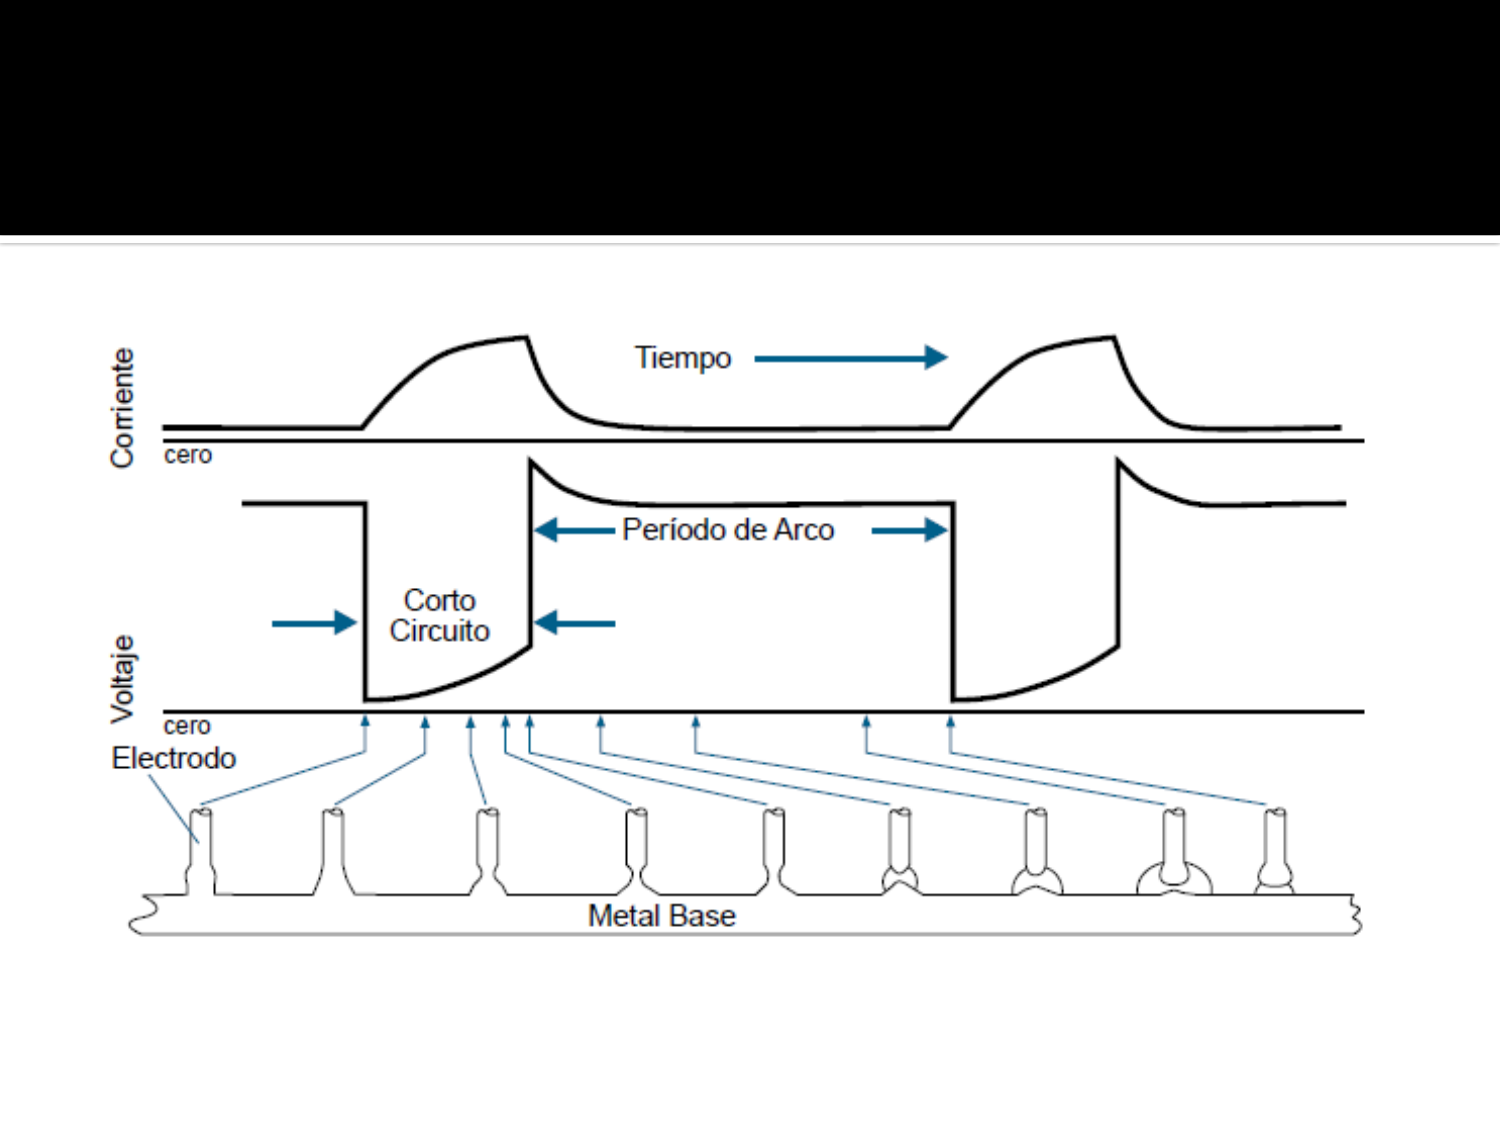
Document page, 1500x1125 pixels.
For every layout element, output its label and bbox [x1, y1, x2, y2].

picture [0, 314, 1472, 951]
